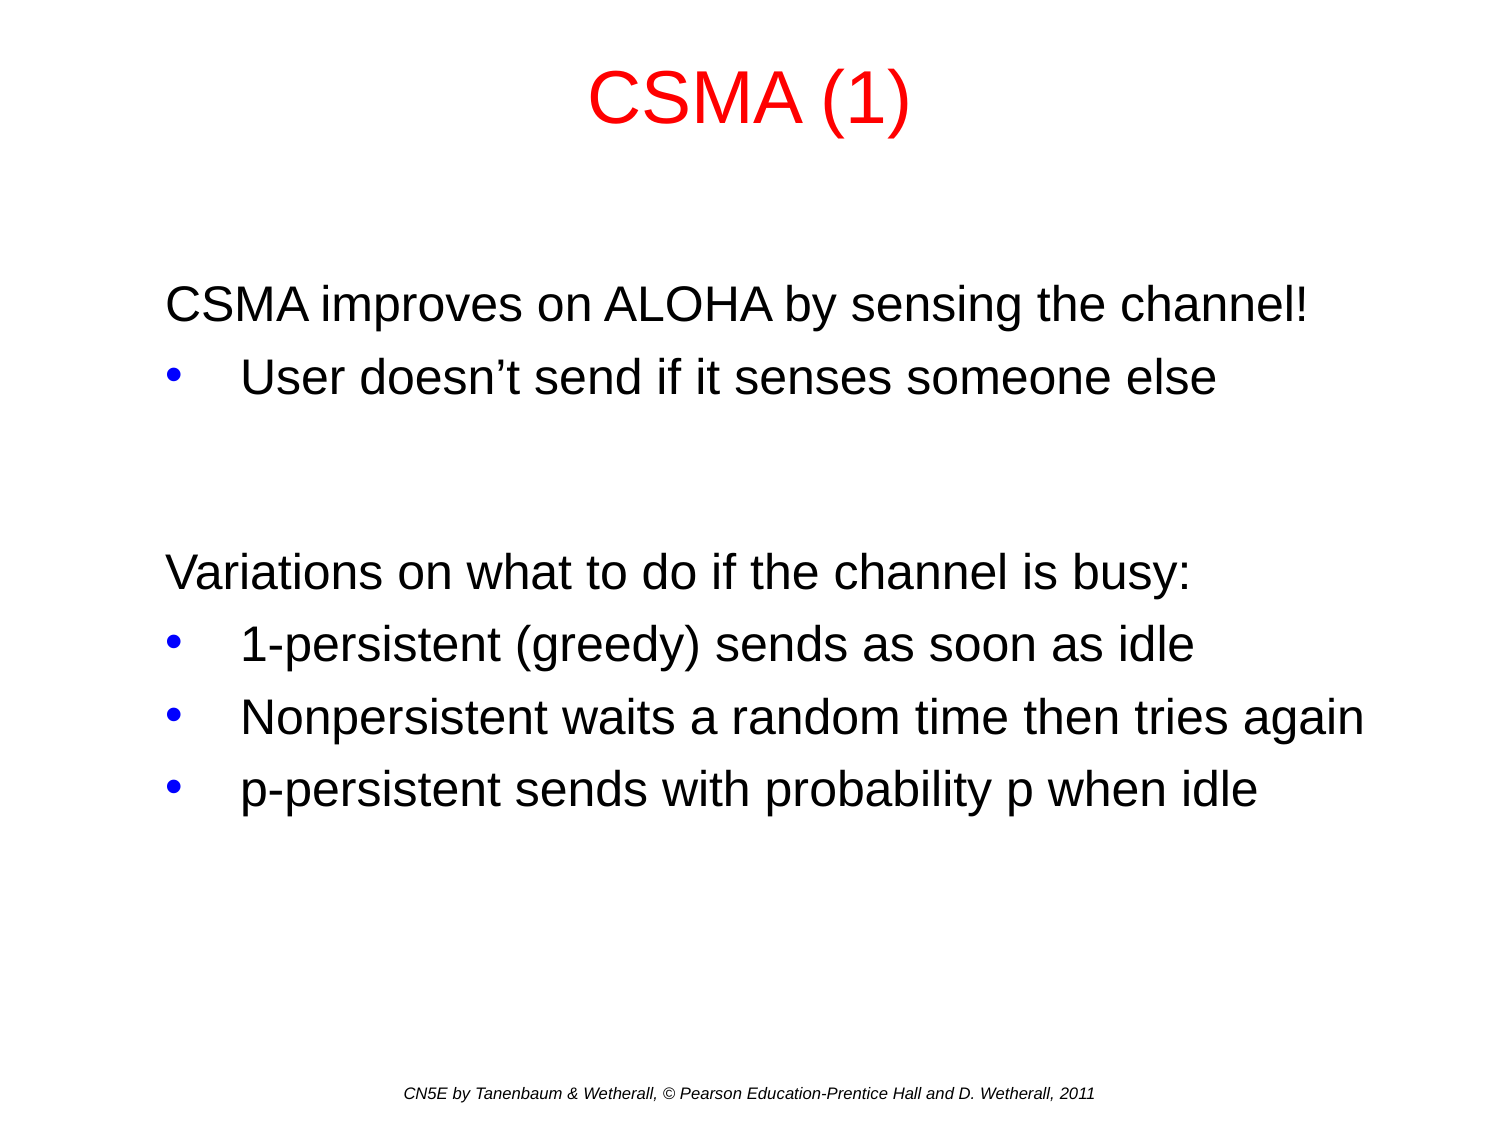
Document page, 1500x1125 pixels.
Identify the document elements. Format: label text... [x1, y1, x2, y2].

title CSMA (1) [0, 0, 1500, 188]
list CSMA improves on ALOHA by sensing the channel! User doesn’t send if it senses someone else Variations on what to do if the channel is busy: 1-persistent (greedy) sends as soon as idle Nonpersistent waits a random time then tries again p-persistent sends with probability p when idle [149, 263, 1429, 1020]
footer CN5E by Tanenbaum & Wetherall, © Pearson Education-Prentice Hall and D. Wetherall, 2011 [0, 1074, 1500, 1125]
